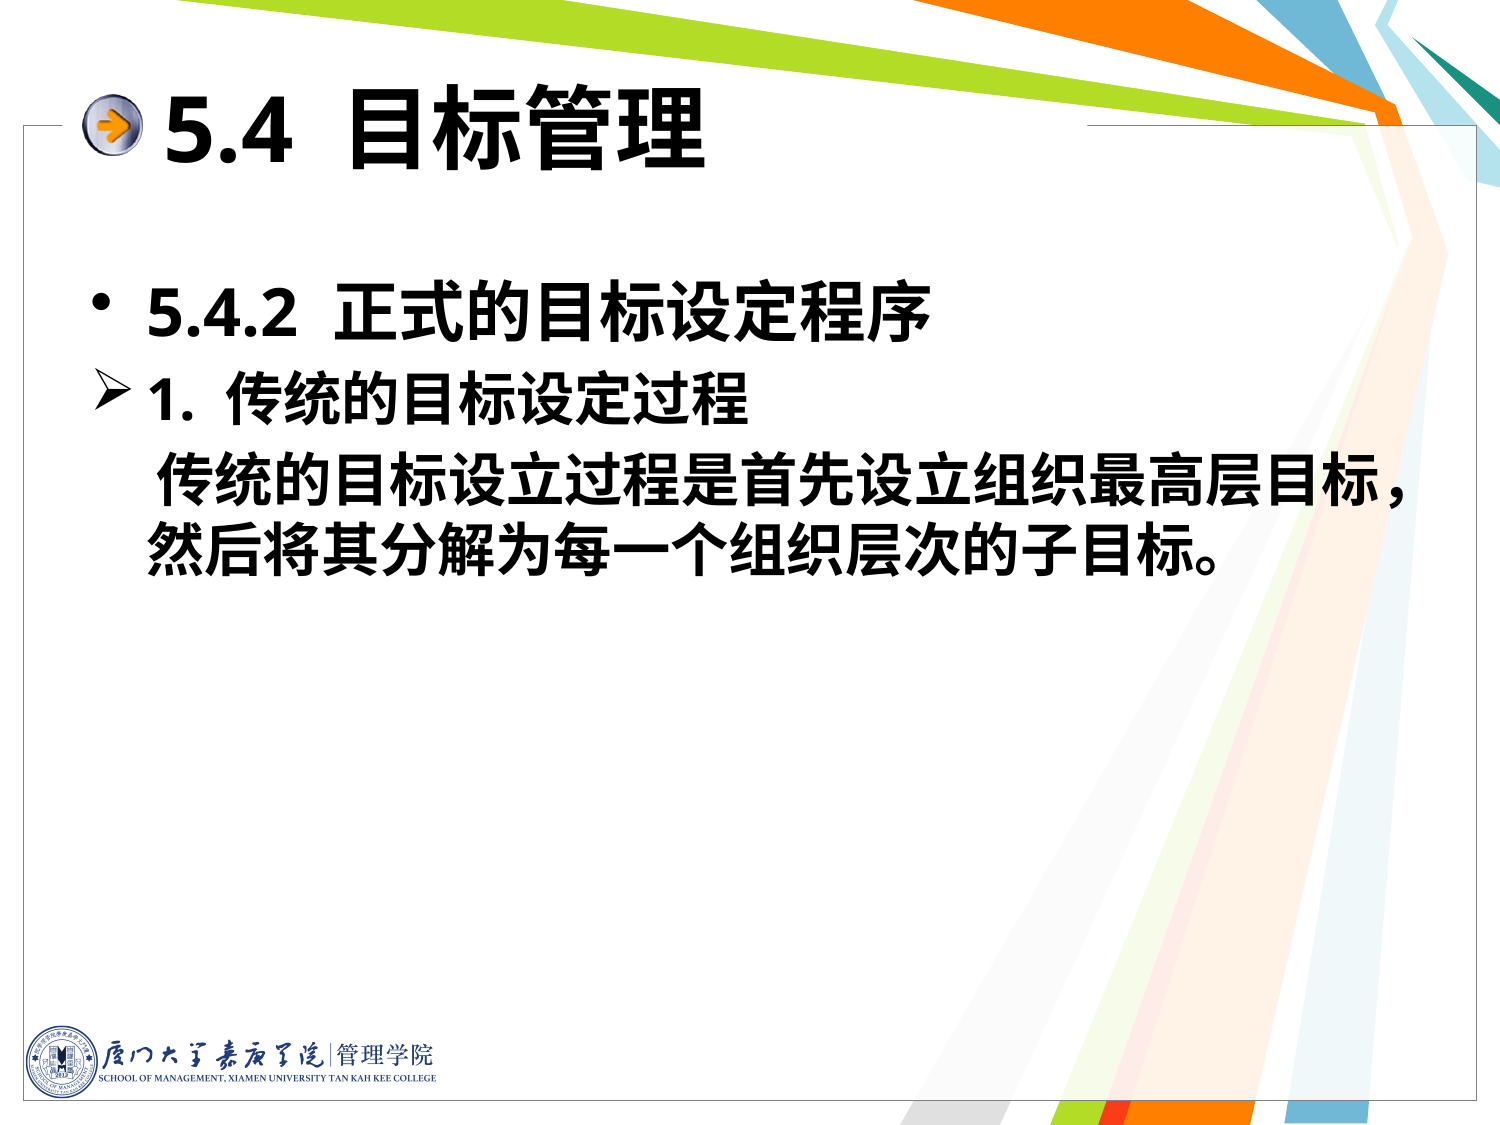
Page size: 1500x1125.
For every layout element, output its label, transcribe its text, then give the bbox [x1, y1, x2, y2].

picture [82, 94, 143, 156]
list 5.4.2 正式的目标设定程序 1. 传统的目标设定过程 传统的目标设立过程是首先设立组织最高层目标，然后将其分解为每一个组织层次的子目标。 [75, 262, 1425, 1005]
title 5.4 目标管理 [148, 32, 1182, 220]
picture [24, 1024, 438, 1100]
